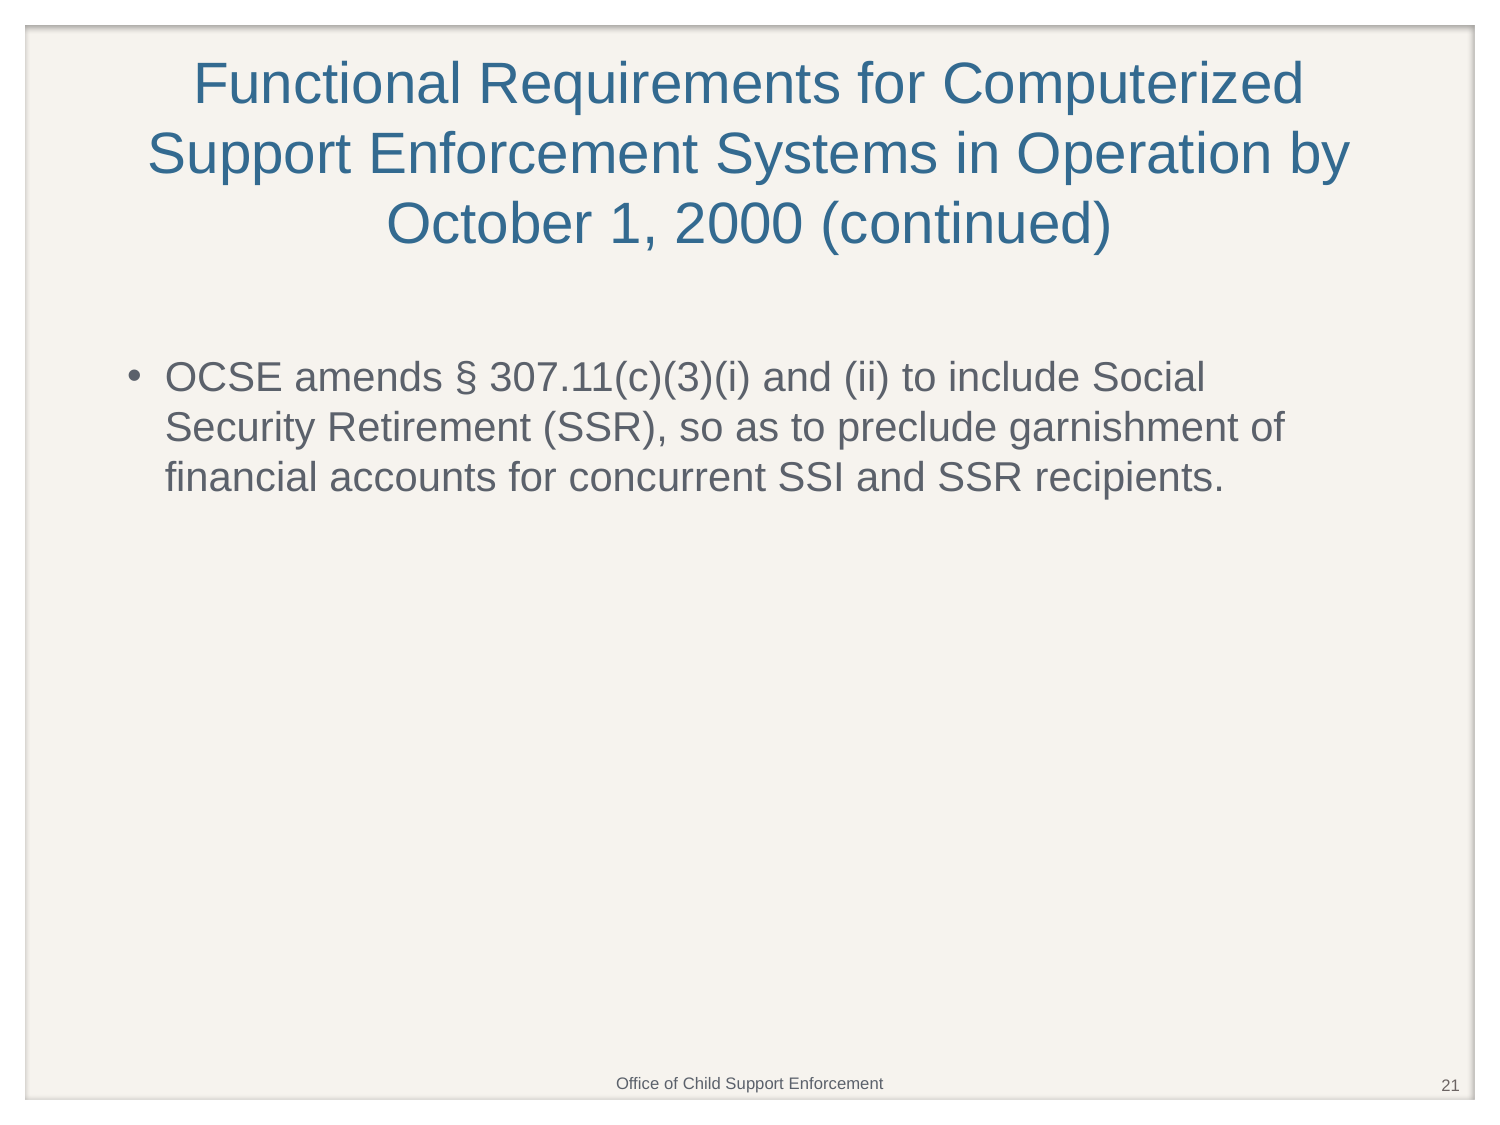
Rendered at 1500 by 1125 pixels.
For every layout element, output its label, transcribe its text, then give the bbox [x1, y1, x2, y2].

list OCSE amends § 307.11(c)(3)(i) and (ii) to include Social Security Retirement (SSR), so as to preclude garnishment of financial accounts for concurrent SSI and SSR recipients. [112, 342, 1350, 993]
slide_number 21 [1125, 1067, 1475, 1103]
title Functional Requirements for Computerized Support Enforcement Systems in Operation by October 1, 2000 (continued) [112, 35, 1388, 263]
